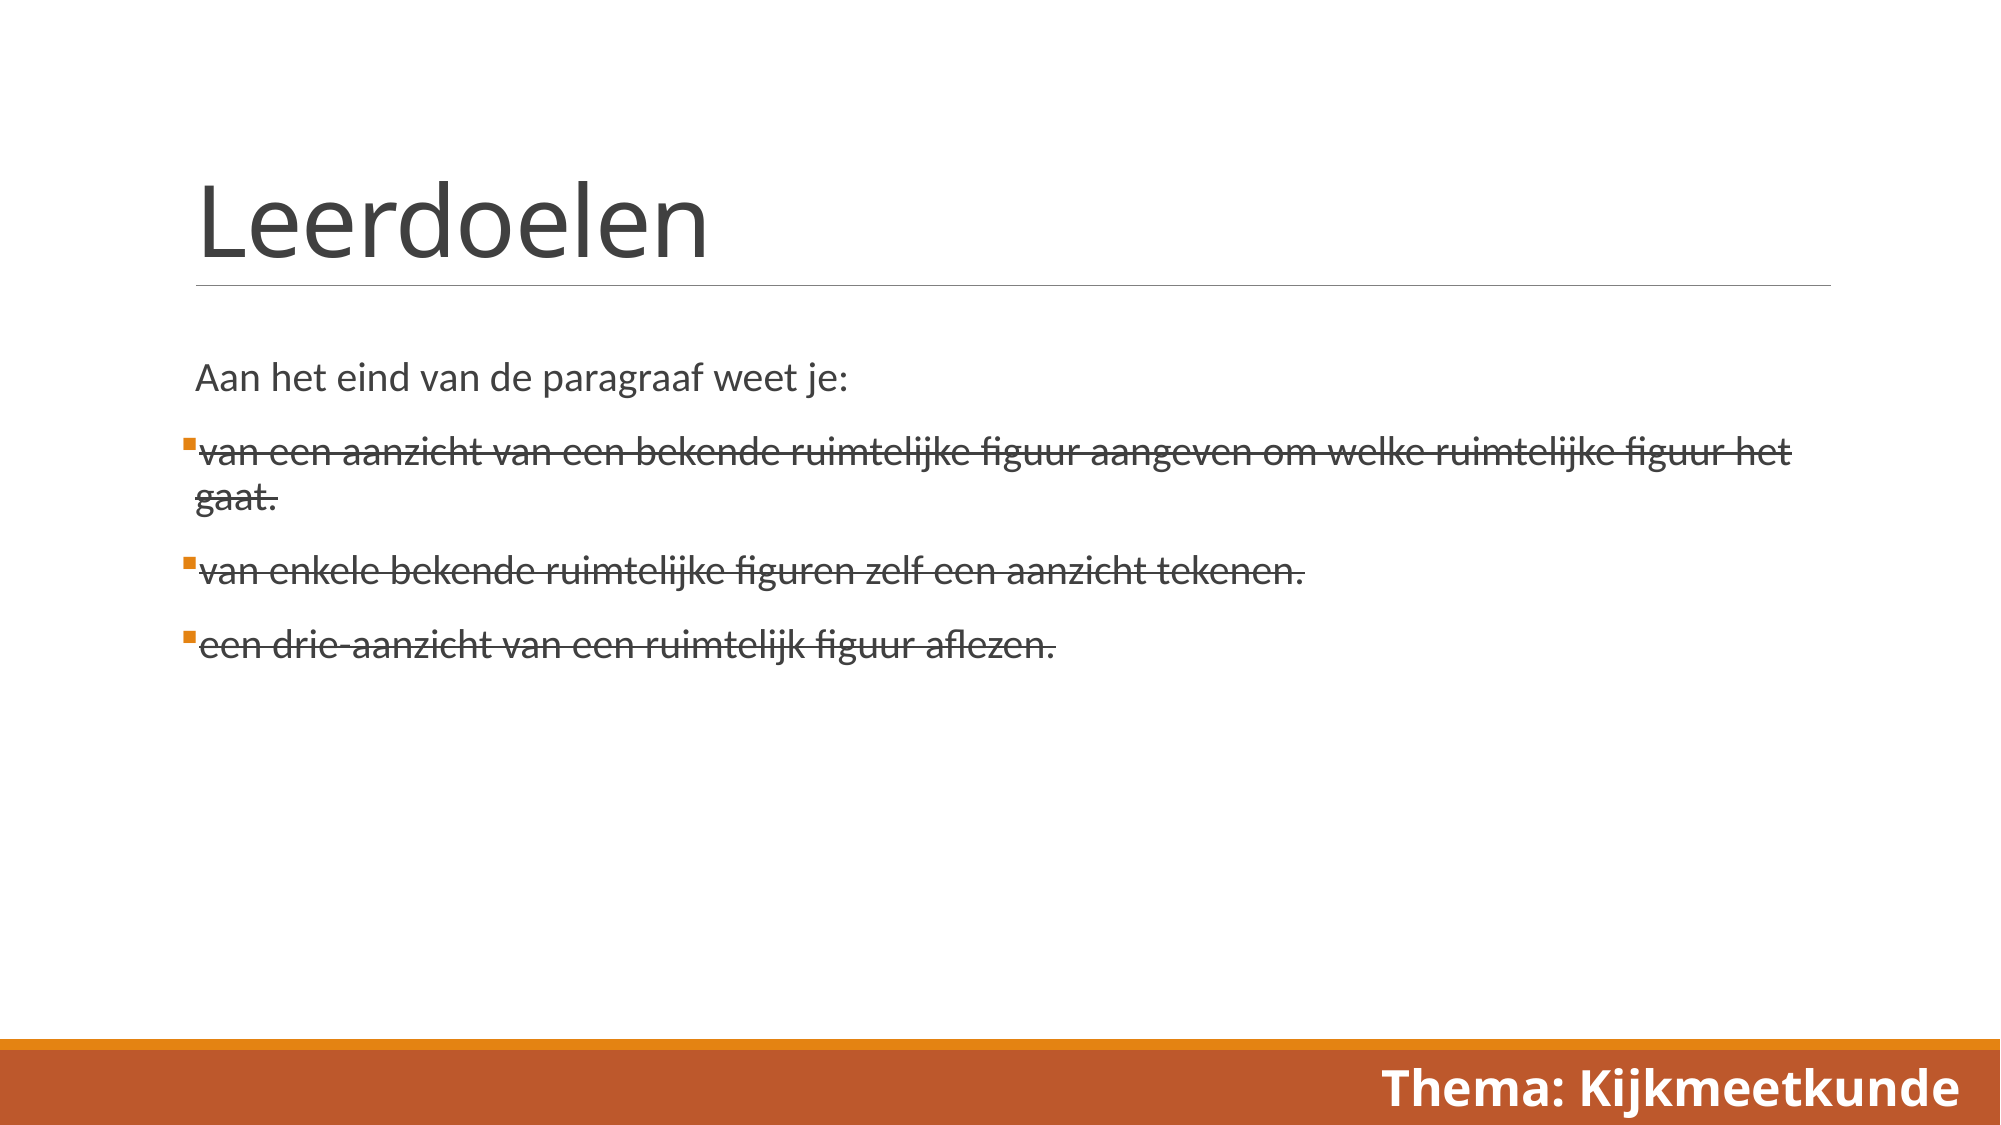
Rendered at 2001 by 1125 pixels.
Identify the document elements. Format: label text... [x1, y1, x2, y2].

title Leerdoelen [180, 47, 1830, 285]
list Aan het eind van de paragraaf weet je: van een aanzicht van een bekende ruimtelijke figuur aangeven om welke ruimtelijke figuur het gaat. van enkele bekende ruimtelijke figuren zelf een aanzicht tekenen. een drie-aanzicht van een ruimtelijk figuur aflezen. [180, 302, 1830, 963]
text_box Thema: Kijkmeetkunde [1356, 1049, 1986, 1124]
